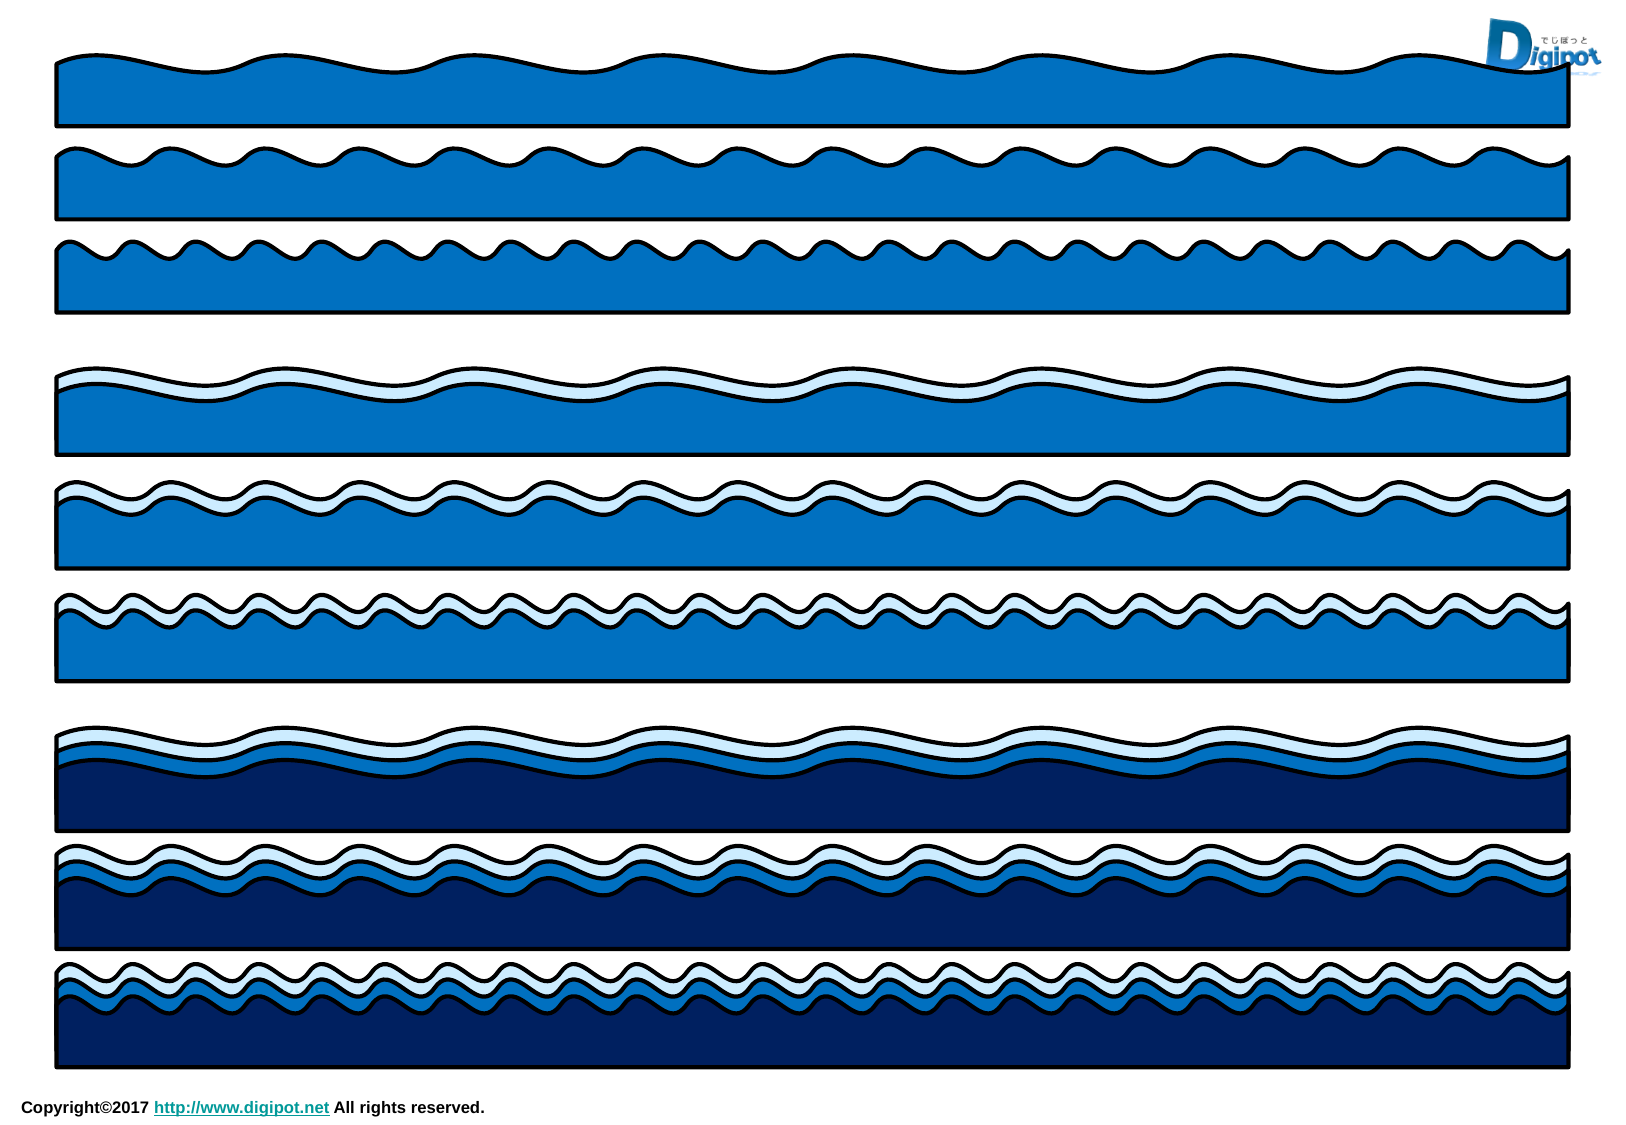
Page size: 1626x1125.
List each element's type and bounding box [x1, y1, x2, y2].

text_box [54, 239, 1571, 315]
text_box [56, 482, 1569, 569]
text_box [54, 53, 1571, 129]
picture [1485, 18, 1602, 82]
text_box [56, 368, 1569, 456]
text_box [56, 594, 1569, 682]
text_box [56, 727, 1569, 832]
text_box [56, 963, 1569, 1068]
text_box [54, 146, 1571, 222]
text_box [56, 845, 1569, 950]
